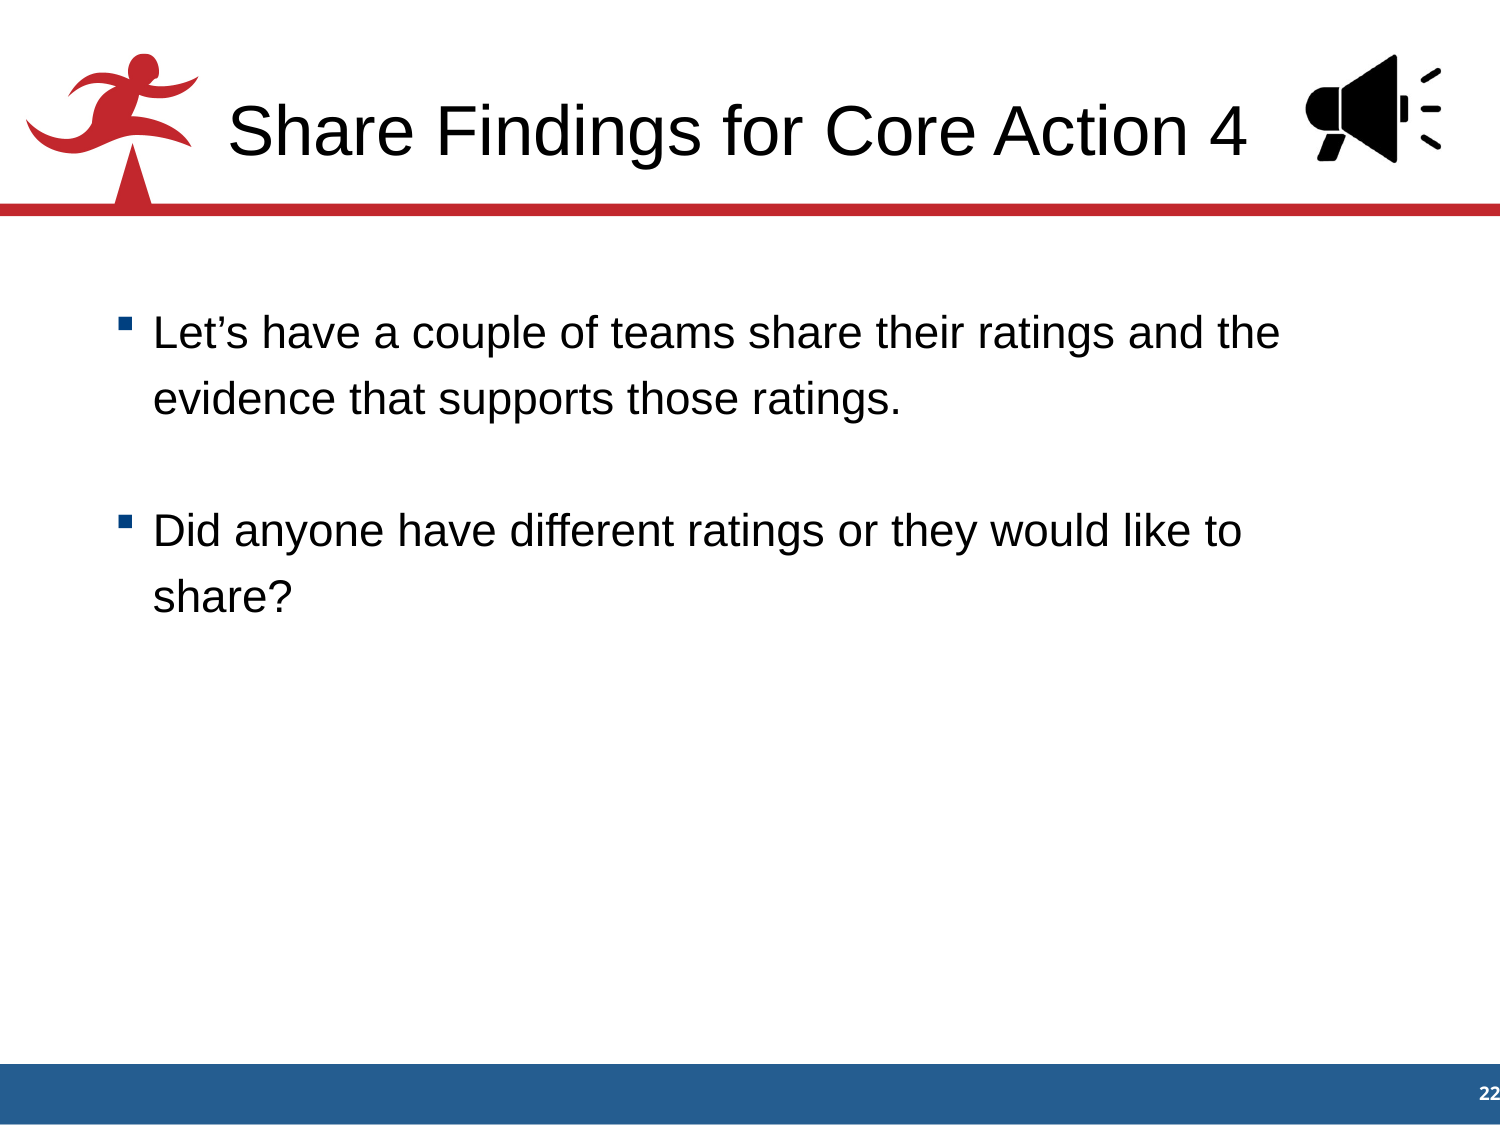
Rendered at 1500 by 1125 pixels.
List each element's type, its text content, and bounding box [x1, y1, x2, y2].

title Share Findings for Core Action 4 [212, 50, 1375, 178]
picture [0, 0, 1500, 1125]
list Let’s have a couple of teams share their ratings and the evidence that supports those ratings. Did anyone have different ratings or they would like to share? [99, 284, 1400, 800]
